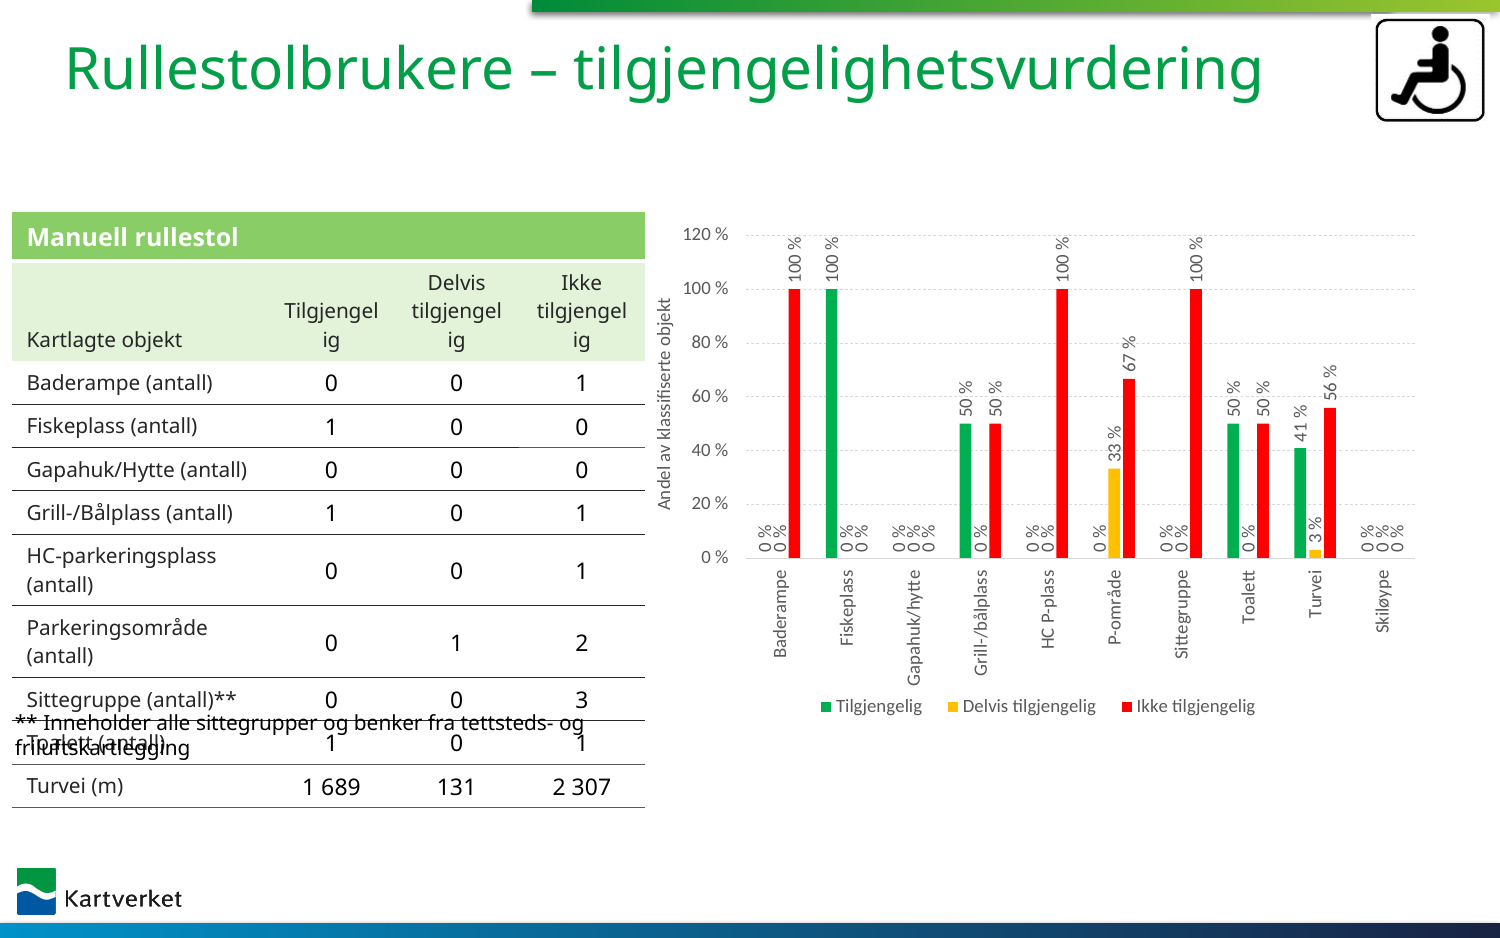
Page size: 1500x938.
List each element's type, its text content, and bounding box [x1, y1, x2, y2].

table_cell 1 [519, 491, 638, 534]
table_cell 0 [269, 678, 394, 702]
table_cell Grill-/Bålplass (antall) [12, 491, 269, 534]
picture [643, 218, 1427, 728]
table_header Manuell rullestol [12, 212, 645, 259]
table_cell 131 [394, 768, 519, 807]
table_cell 0 [394, 678, 519, 702]
table_cell 1 [519, 361, 638, 404]
table_cell Turvei (m) [12, 768, 269, 807]
table_cell 0 [394, 448, 519, 490]
table_cell Baderampe (antall) [12, 361, 269, 404]
table_cell Ikke tilgjengelig [519, 263, 638, 361]
table_cell 1 [269, 405, 394, 447]
table_cell 0 [394, 535, 519, 605]
table_cell Fiskeplass (antall) [12, 405, 269, 447]
picture [1371, 13, 1491, 127]
table_cell 1 [519, 535, 638, 605]
table_cell Gapahuk/Hytte (antall) [12, 448, 269, 490]
table_cell 0 [519, 405, 638, 447]
table_cell 0 [269, 606, 394, 677]
table_cell Tilgjengelig [269, 263, 394, 361]
table_cell 2 307 [519, 768, 645, 807]
table_cell 1 [394, 606, 519, 677]
table_cell 0 [394, 405, 519, 447]
table_cell 0 [269, 361, 394, 404]
table_cell 0 [394, 491, 519, 534]
table_cell HC-parkeringsplass (antall) [12, 535, 269, 605]
table_cell 0 [269, 535, 394, 605]
text_box ** Inneholder alle sittegrupper og benker fra tettsteds- og friluftskartlegging [0, 702, 745, 768]
table_cell Parkeringsområde (antall) [12, 606, 269, 677]
text_box Rullestolbrukere – tilgjengelighetsvurdering [49, 12, 1372, 109]
table_cell 0 [519, 448, 638, 490]
table_cell 3 [519, 678, 638, 702]
table_cell Delvis tilgjengelig [394, 263, 519, 361]
table_cell 0 [269, 448, 394, 490]
table_cell 0 [394, 361, 519, 404]
table_cell Kartlagte objekt [12, 263, 269, 361]
table_cell 1 689 [269, 768, 394, 807]
table_cell Sittegruppe (antall)** [12, 678, 269, 702]
table_cell 2 [519, 606, 638, 677]
table_cell 1 [269, 491, 394, 534]
